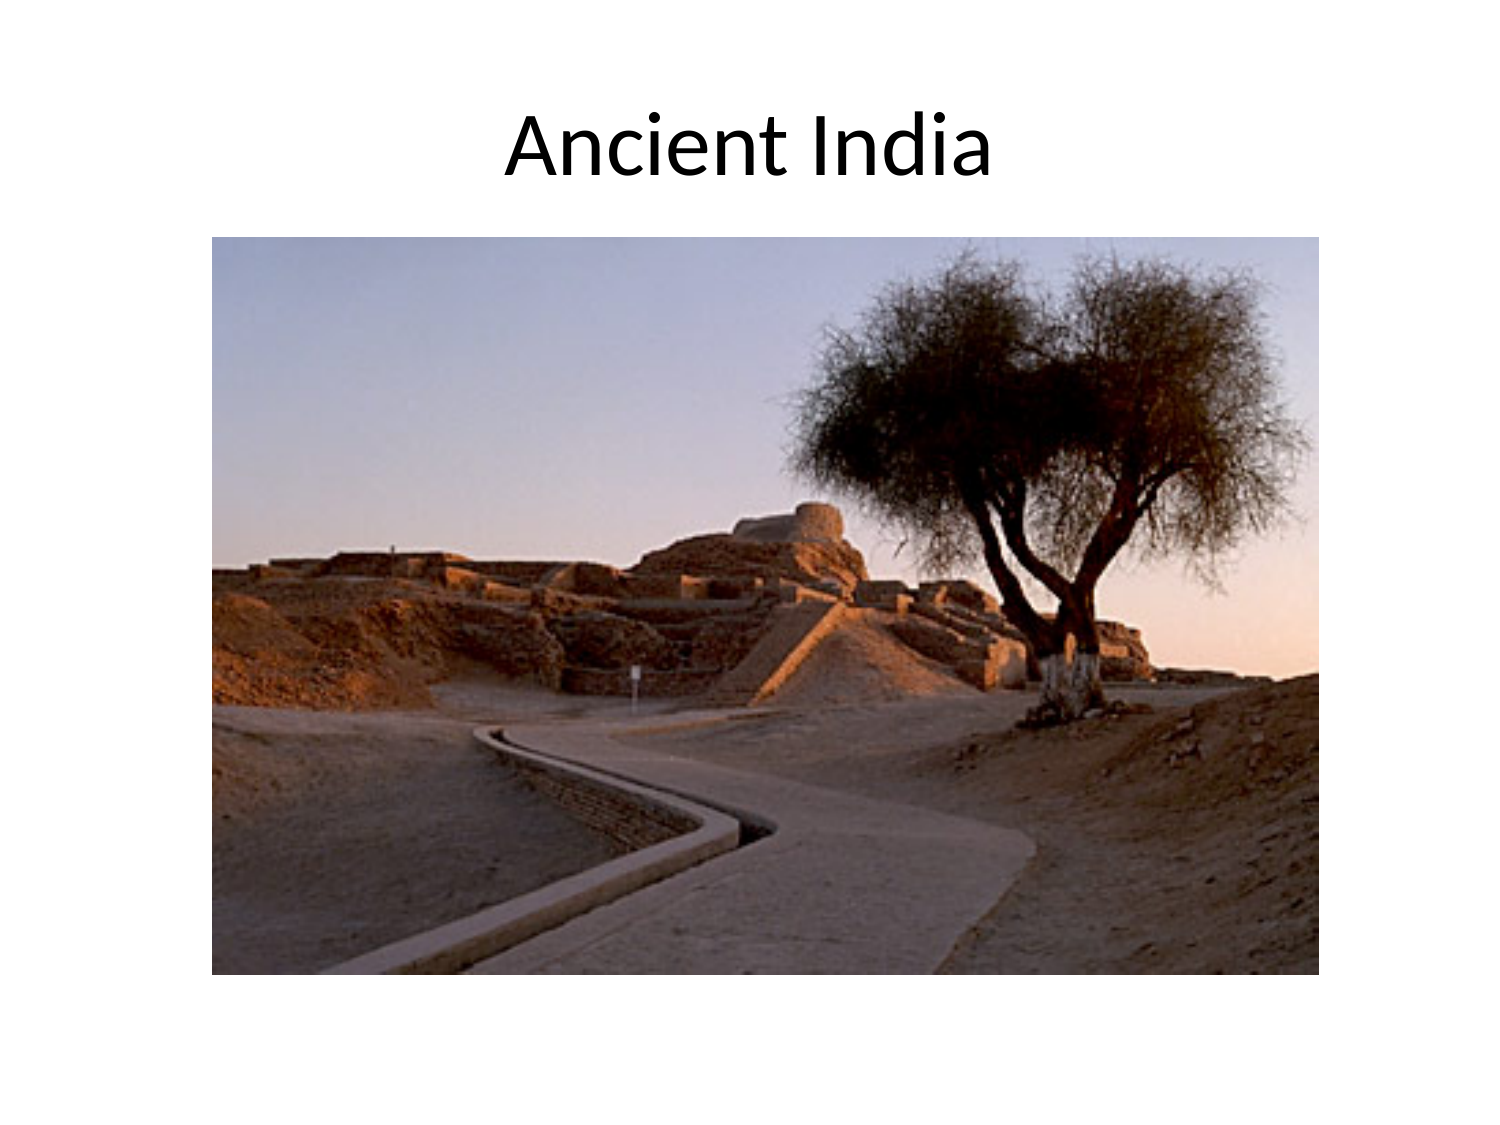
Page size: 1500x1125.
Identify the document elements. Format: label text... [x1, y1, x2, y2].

title Ancient India [75, 45, 1425, 233]
picture [212, 237, 1319, 976]
